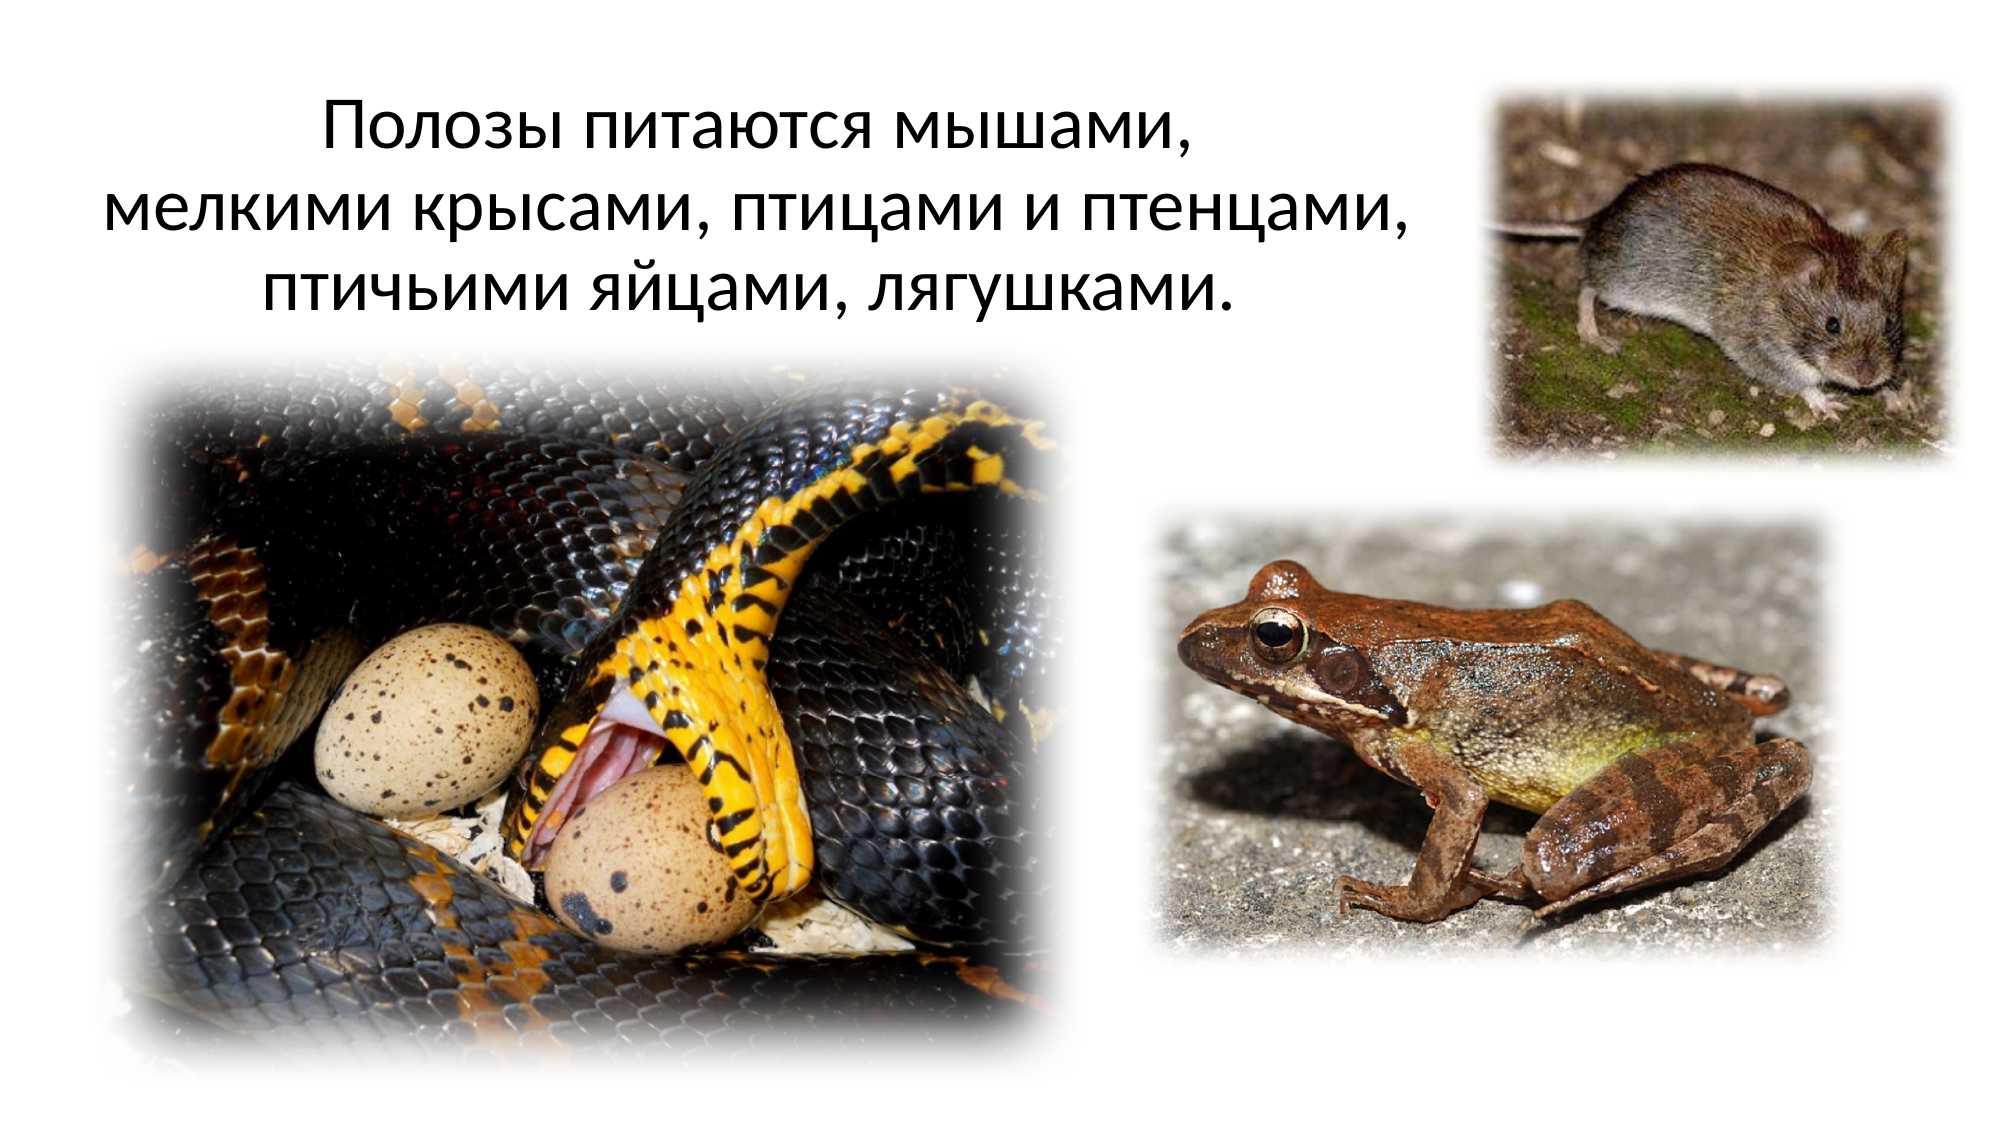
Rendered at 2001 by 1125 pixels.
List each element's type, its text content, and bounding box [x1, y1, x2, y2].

picture [89, 339, 1088, 1088]
picture [1472, 76, 1967, 478]
list Полозы питаются мышами, мелкими крысами, птицами и птенцами, птичьими яйцами, лягушками. [43, 76, 1472, 356]
picture [1135, 494, 1851, 972]
